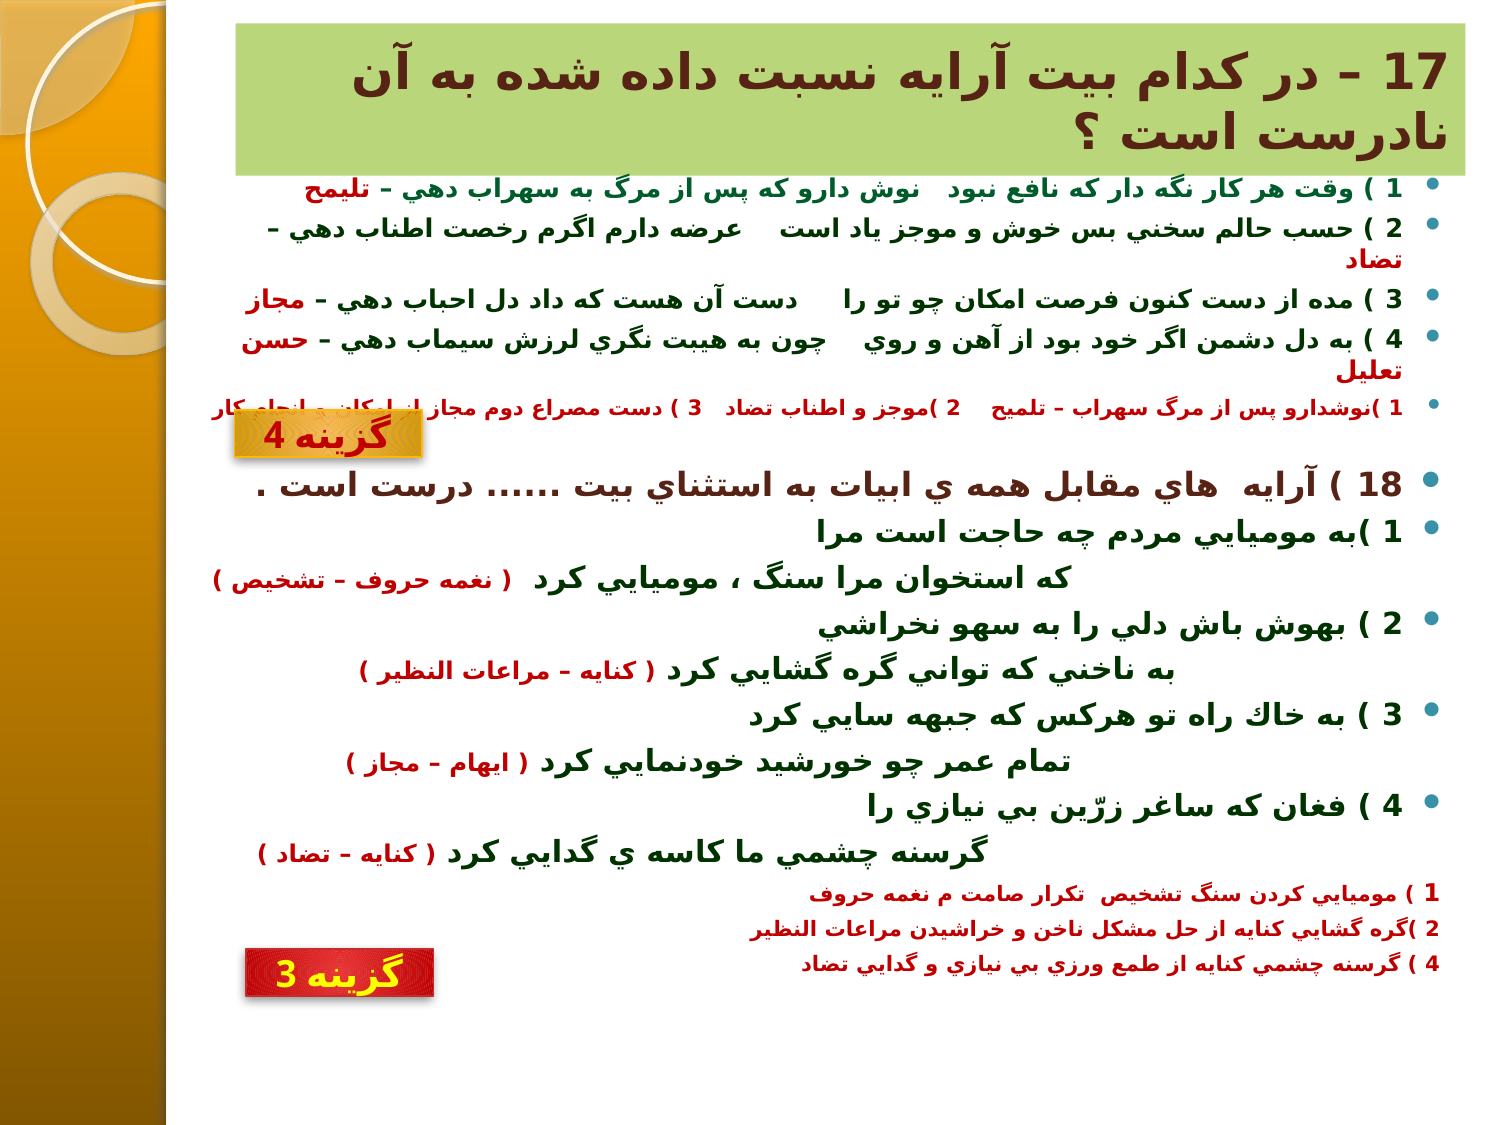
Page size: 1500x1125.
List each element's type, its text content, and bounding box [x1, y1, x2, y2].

list 1 ) وقت هر كار نگه دار كه نافع نبود نوش دارو كه پس از مرگ به سهراب دهي – تليمح 2 ) حسب حالم سخني بس خوش و موجز ياد است عرضه دارم اگرم رخصت اطناب دهي – تضاد 3 ) مده از دست كنون فرصت امكان چو تو را دست آن هست كه داد دل احباب دهي – مجاز 4 ) به دل دشمن اگر خود بود از آهن و روي چون به هيبت نگري لرزش سيماب دهي – حسن تعليل 1 )نوشدارو پس از مرگ سهراب – تلميح 2 )موجز و اطناب تضاد 3 ) دست مصراع دوم مجاز از امكان و انجام كار 18 ) آرايه هاي مقابل همه ي ابيات به استثناي بيت ...... درست است . 1 )به موميايي مردم چه حاجت است مرا كه استخوان مرا سنگ ، موميايي كرد ( نغمه حروف – تشخيص ) 2 ) بهوش باش دلي را به سهو نخراشي به ناخني كه تواني گره گشايي كرد ( كنايه – مراعات النظير ) 3 ) به خاك راه تو هركس كه جبهه سايي كرد تمام عمر چو خورشيد خودنمايي كرد ( ايهام – مجاز ) 4 ) فغان كه ساغر زرّين بي نيازي را گرسنه چشمي ما كاسه ي گدايي كرد ( كنايه – تضاد ) 1 ) موميايي كردن سنگ تشخيص تكرار صامت م نغمه حروف 2 )گره گشايي كنايه از حل مشكل ناخن و خراشيدن مراعات النظير 4 ) گرسنه چشمي كنايه از طمع ورزي بي نيازي و گدايي تضاد [187, 164, 1466, 1079]
text_box گزینه 3 [245, 948, 434, 997]
title 17 – در كدام بيت آرايه نسبت داده شده به آن نادرست است ؟ [235, 23, 1466, 164]
text_box گزینه 4 [234, 409, 423, 458]
